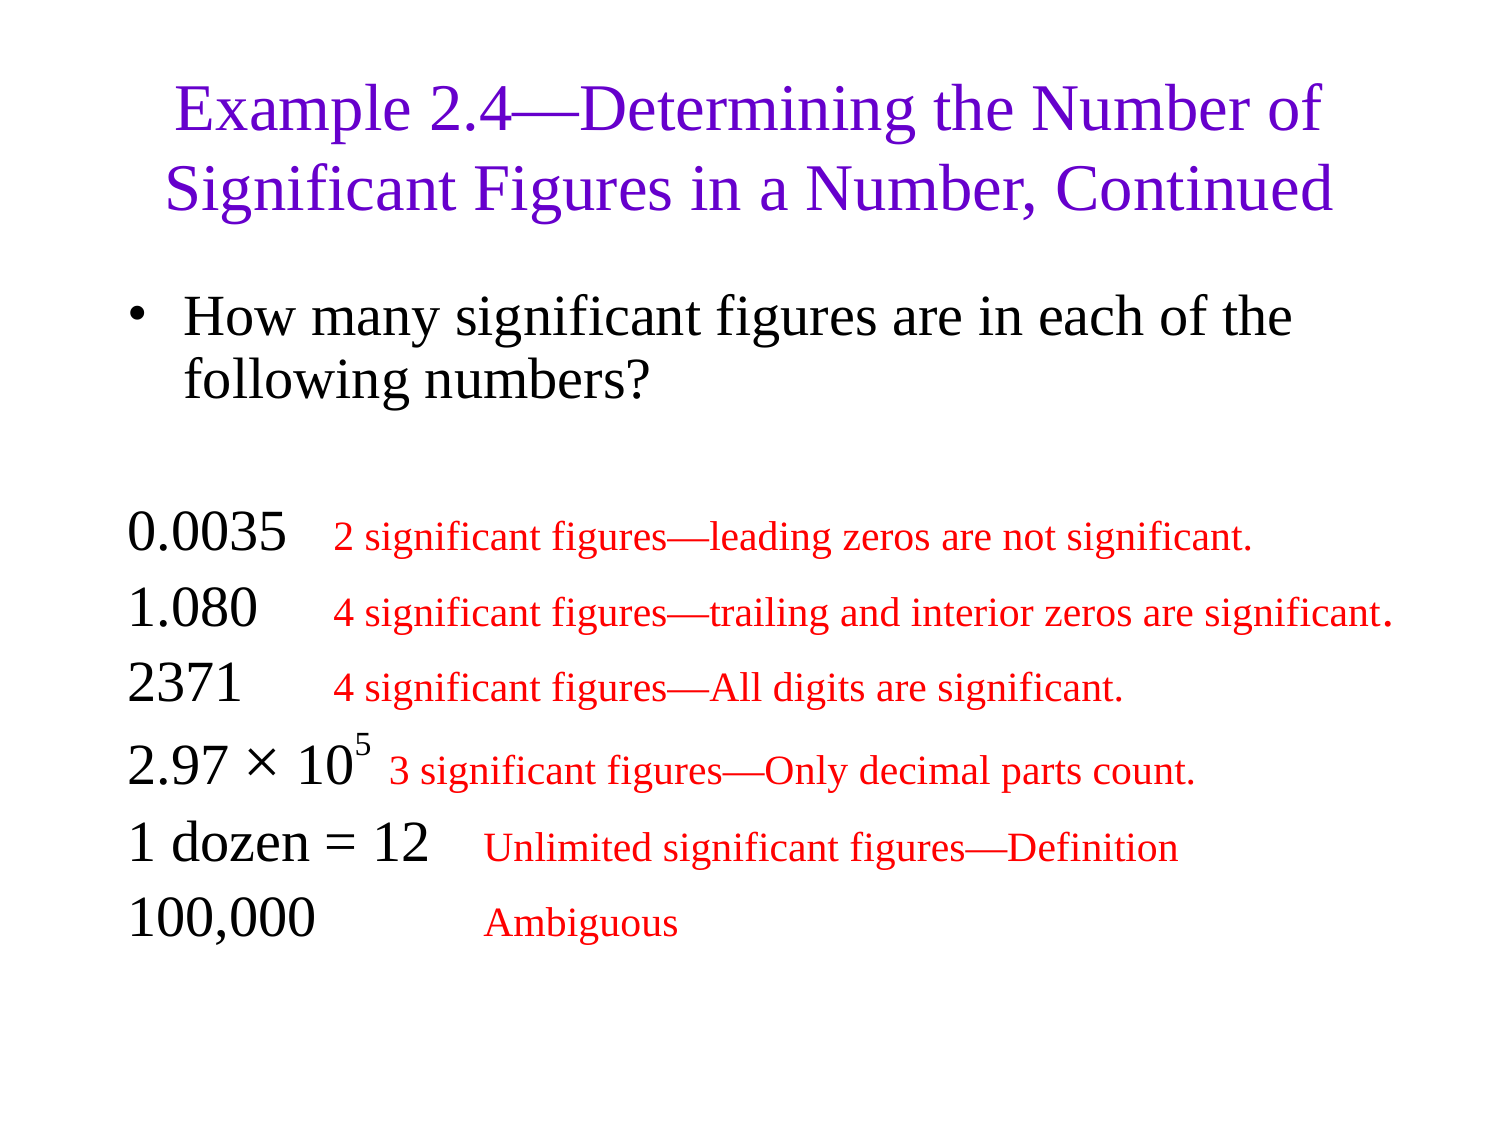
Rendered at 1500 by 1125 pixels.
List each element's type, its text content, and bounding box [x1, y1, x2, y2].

text_box How many significant figures are in each of the following numbers? 0.0035 2 significant figures—leading zeros are not significant. 1.080 4 significant figures—trailing and interior zeros are significant. 2371 4 significant figures—All digits are significant. 2.97 × 105 3 significant figures—Only decimal parts count. 1 dozen = 12 Unlimited significant figures—Definition 100,000 Ambiguous [112, 277, 1438, 1015]
text_box Example 2.4—Determining the Number of Significant Figures in a Number, Continued [112, 37, 1388, 250]
